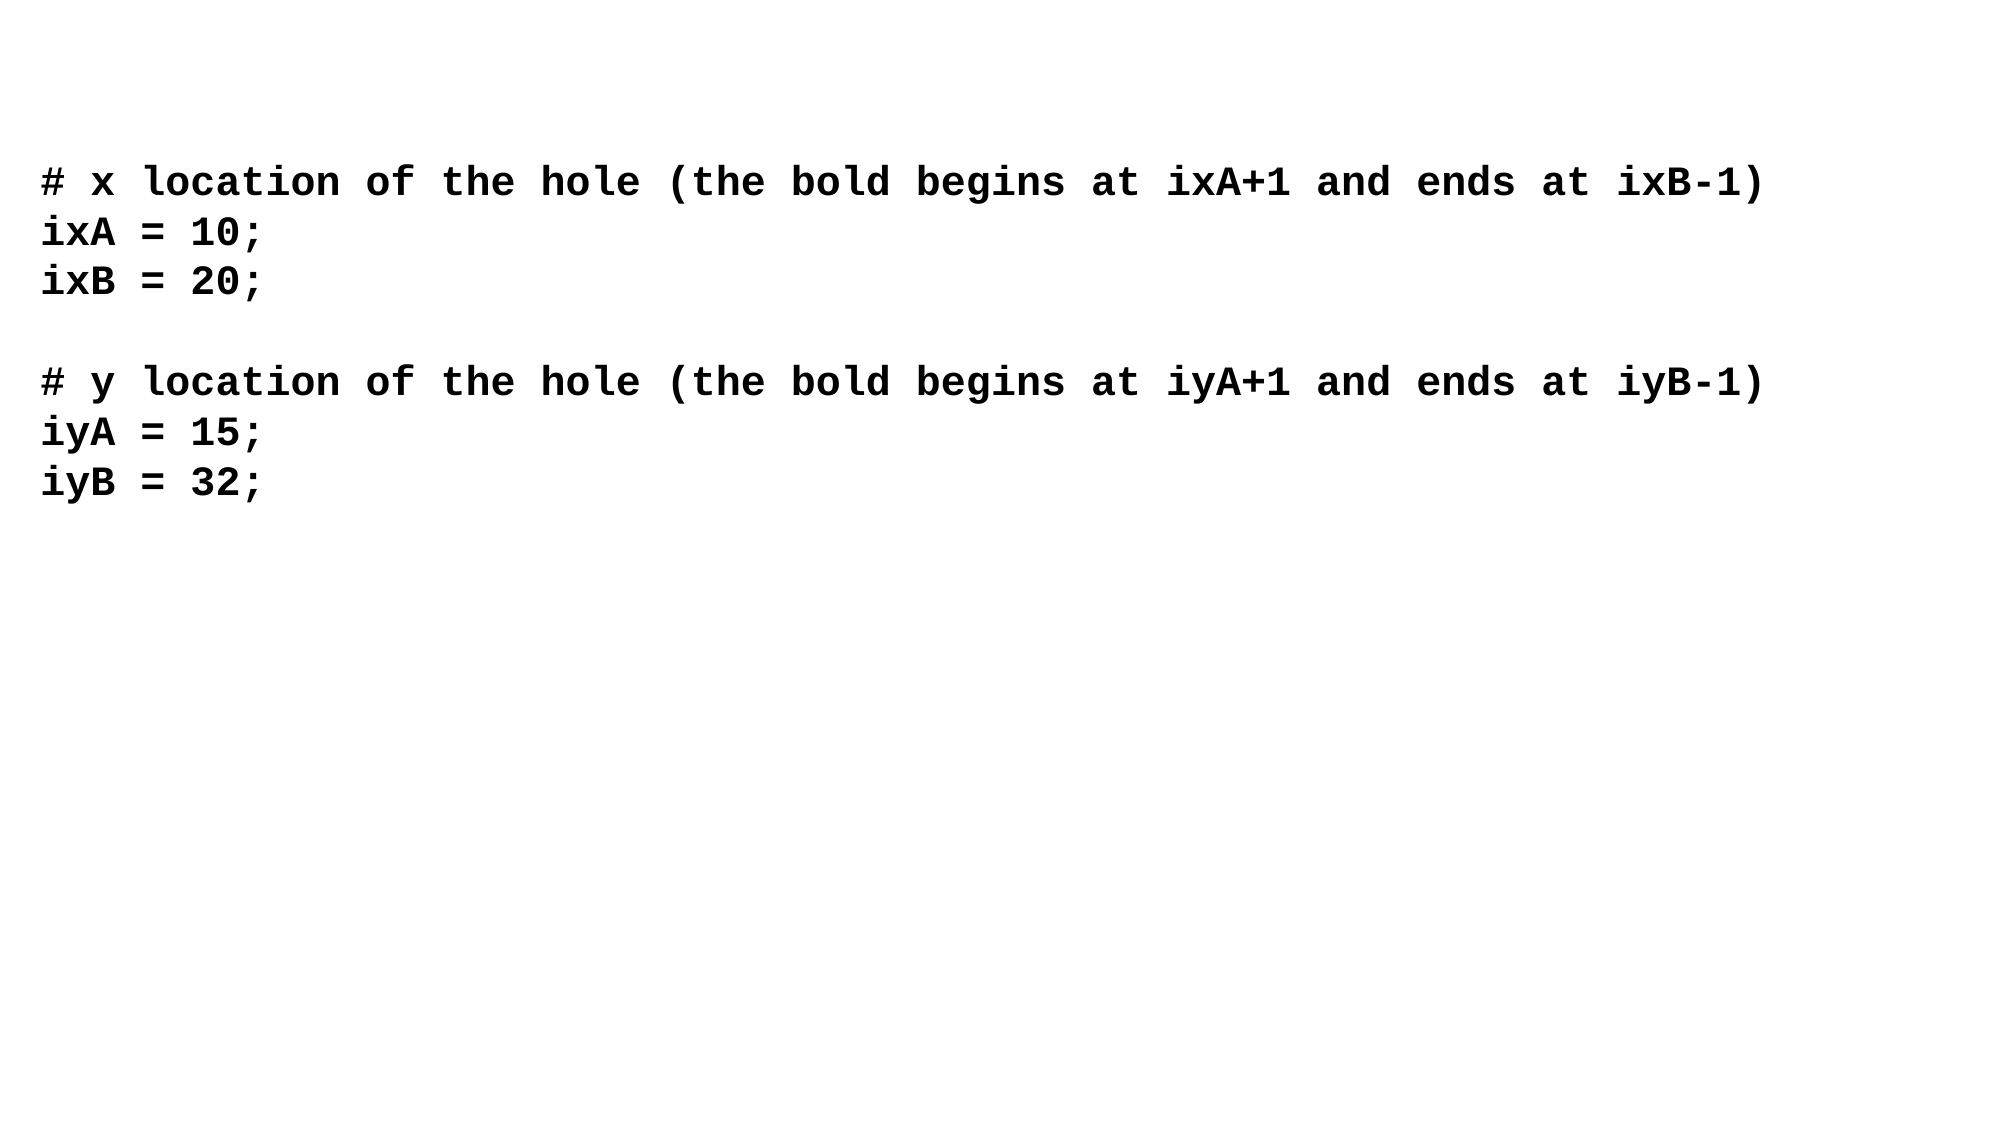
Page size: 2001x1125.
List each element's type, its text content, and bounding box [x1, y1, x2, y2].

text_box # x location of the hole (the bold begins at ixA+1 and ends at ixB-1) ixA = 10; ixB = 20; # y location of the hole (the bold begins at iyA+1 and ends at iyB-1) iyA = 15; iyB = 32; [25, 145, 2000, 511]
